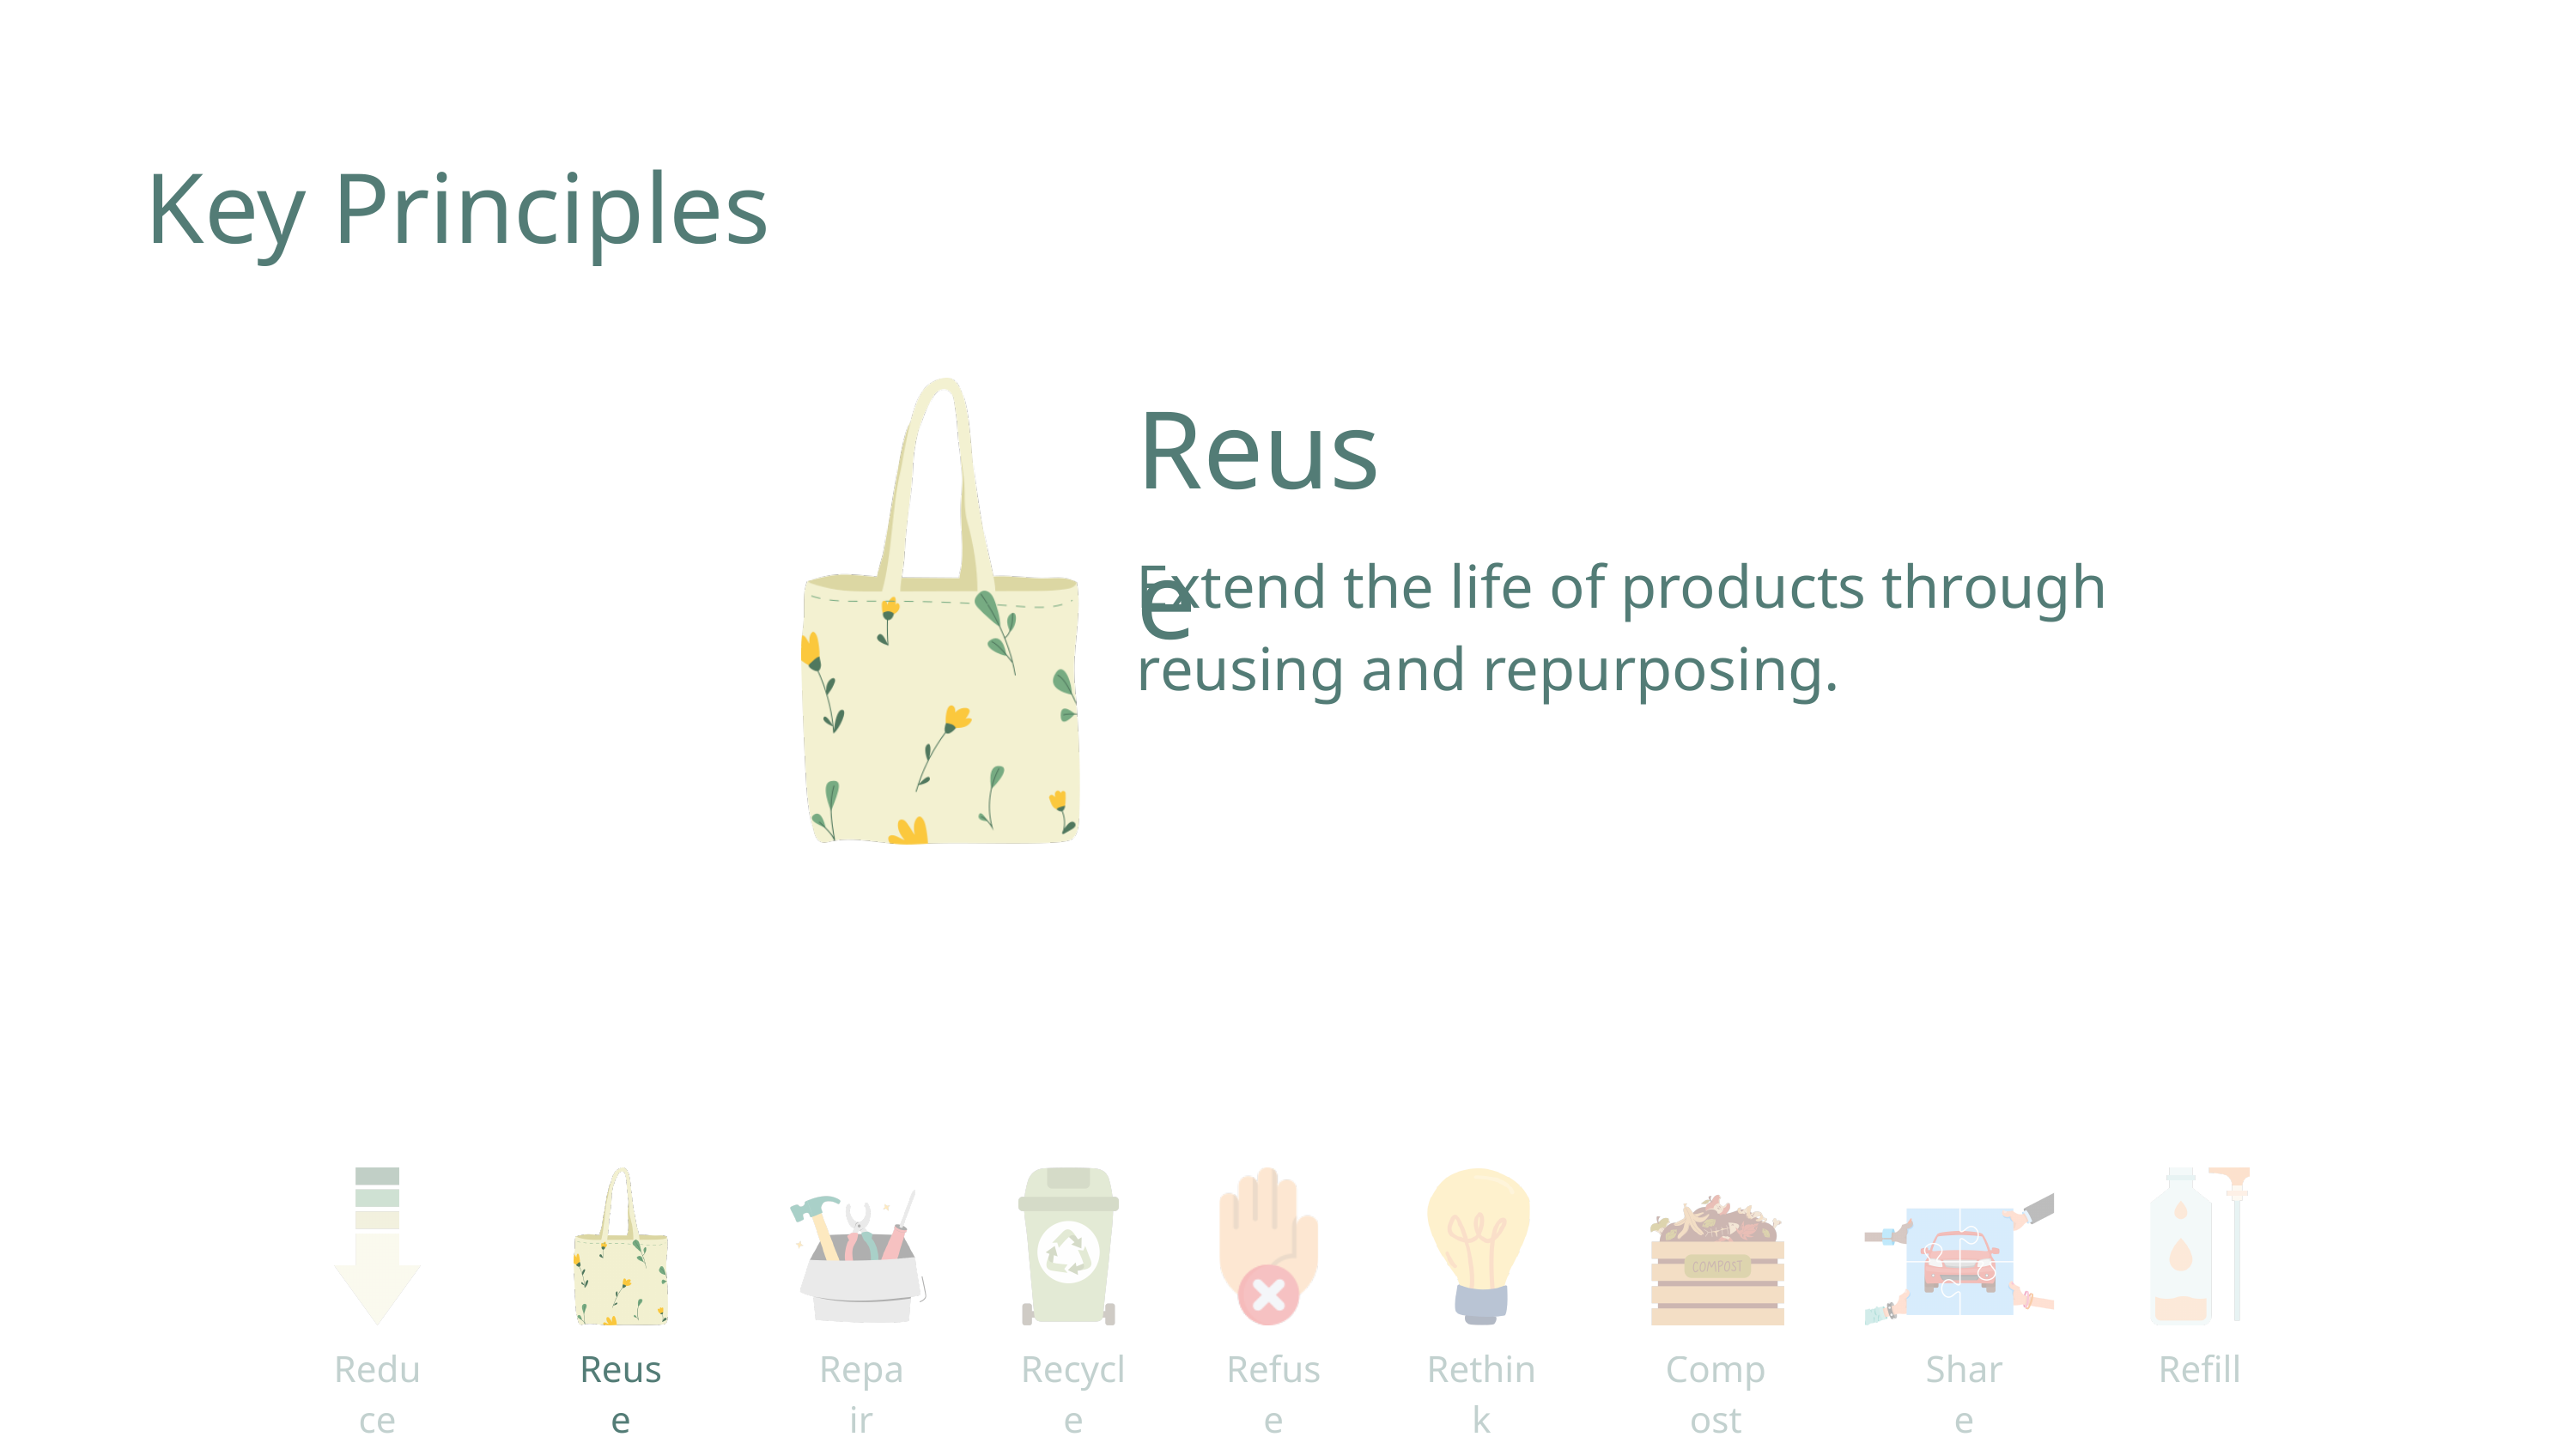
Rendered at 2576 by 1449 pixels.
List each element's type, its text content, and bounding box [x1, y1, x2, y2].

text_box [790, 1190, 927, 1326]
text_box [1648, 1192, 1784, 1325]
text_box [1219, 1167, 1319, 1325]
text_box Refill [2154, 1339, 2246, 1391]
text_box Refuse [1222, 1339, 1325, 1440]
text_box Extend the life of products through reusing and repurposing. [1136, 537, 2200, 703]
text_box [1864, 1192, 2055, 1325]
text_box [1417, 1167, 1530, 1325]
text_box [574, 1167, 668, 1325]
text_box Reduce [326, 1339, 429, 1440]
text_box Rethink [1424, 1339, 1540, 1440]
text_box Key Principles [144, 127, 791, 263]
text_box [801, 378, 1081, 845]
text_box Compost [1657, 1339, 1775, 1440]
text_box Share [1922, 1339, 2007, 1440]
text_box Reuse [1136, 360, 1391, 537]
text_box Reuse [578, 1339, 664, 1440]
text_box [2150, 1167, 2250, 1325]
text_box Repair [817, 1339, 906, 1440]
text_box [334, 1167, 421, 1325]
text_box Recycle [1019, 1339, 1128, 1440]
text_box [1018, 1167, 1119, 1325]
